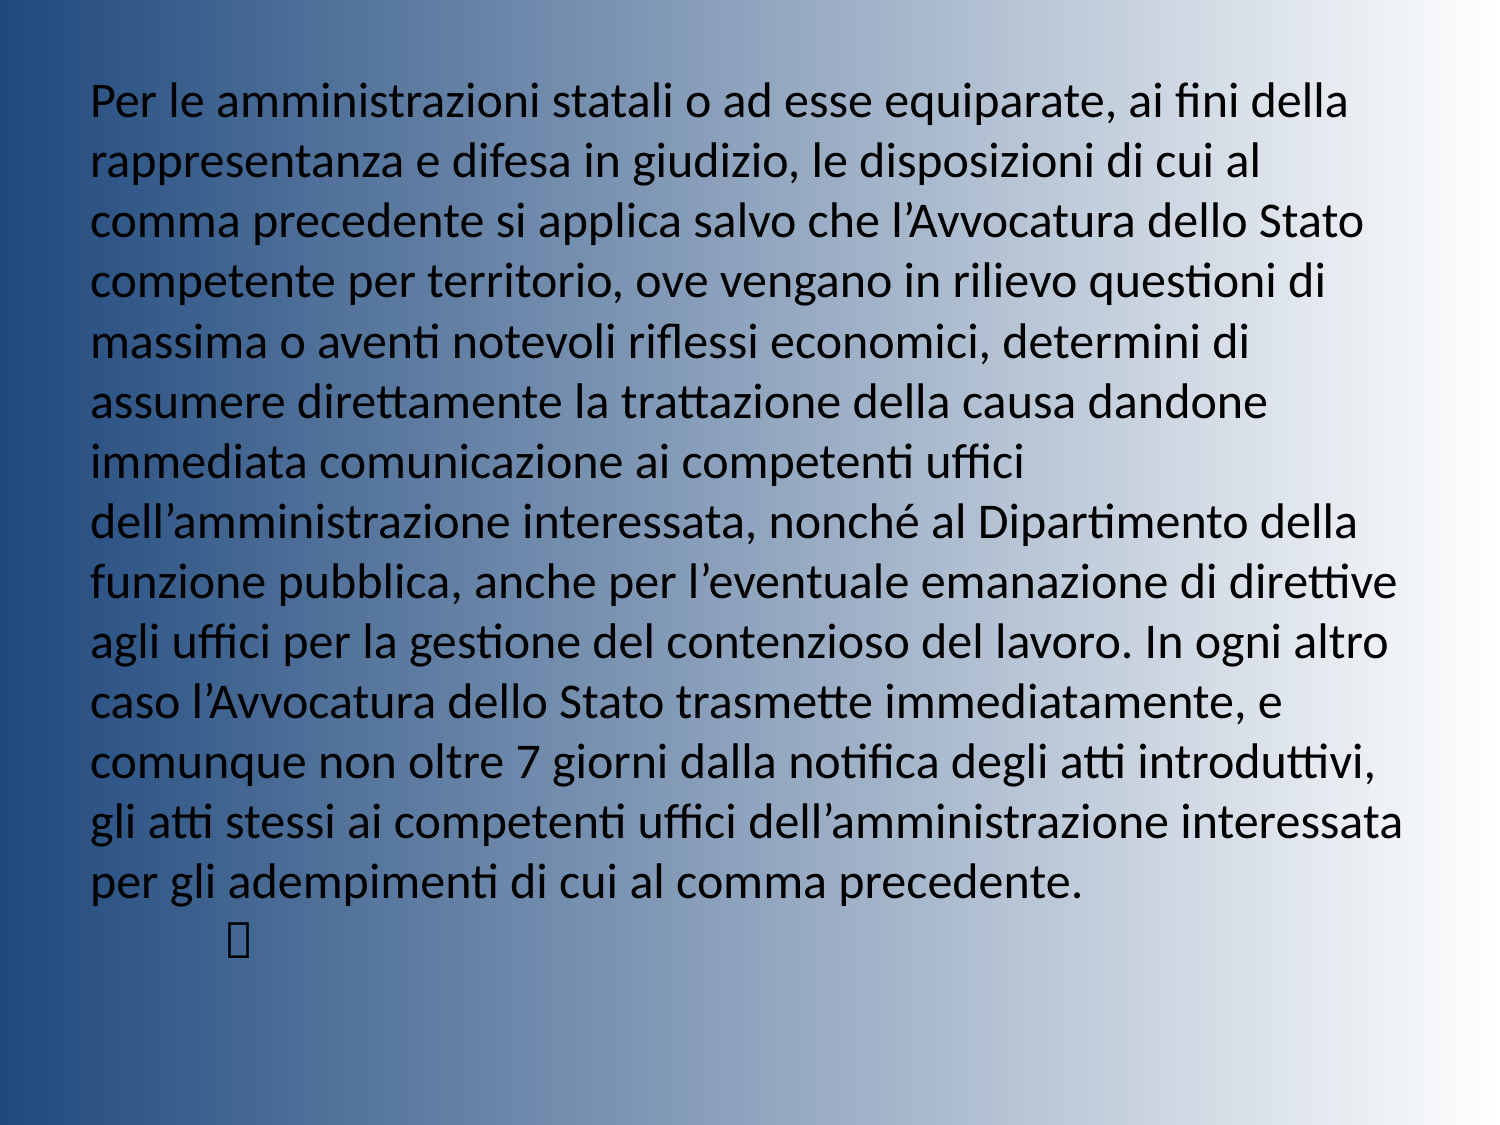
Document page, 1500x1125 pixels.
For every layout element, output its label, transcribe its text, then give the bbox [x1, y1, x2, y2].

list Per le amministrazioni statali o ad esse equiparate, ai fini della rappresentanza e difesa in giudizio, le disposizioni di cui al comma precedente si applica salvo che l’Avvocatura dello Stato competente per territorio, ove vengano in rilievo questioni di massima o aventi notevoli riflessi economici, determini di assumere direttamente la trattazione della causa dandone immediata comunicazione ai competenti uffici dell’amministrazione interessata, nonché al Dipartimento della funzione pubblica, anche per l’eventuale emanazione di direttive agli uffici per la gestione del contenzioso del lavoro. In ogni altro caso l’Avvocatura dello Stato trasmette immediatamente, e comunque non oltre 7 giorni dalla notifica degli atti introduttivi, gli atti stessi ai competenti uffici dell’amministrazione interessata per gli adempimenti di cui al comma precedente.  [75, 60, 1425, 1005]
